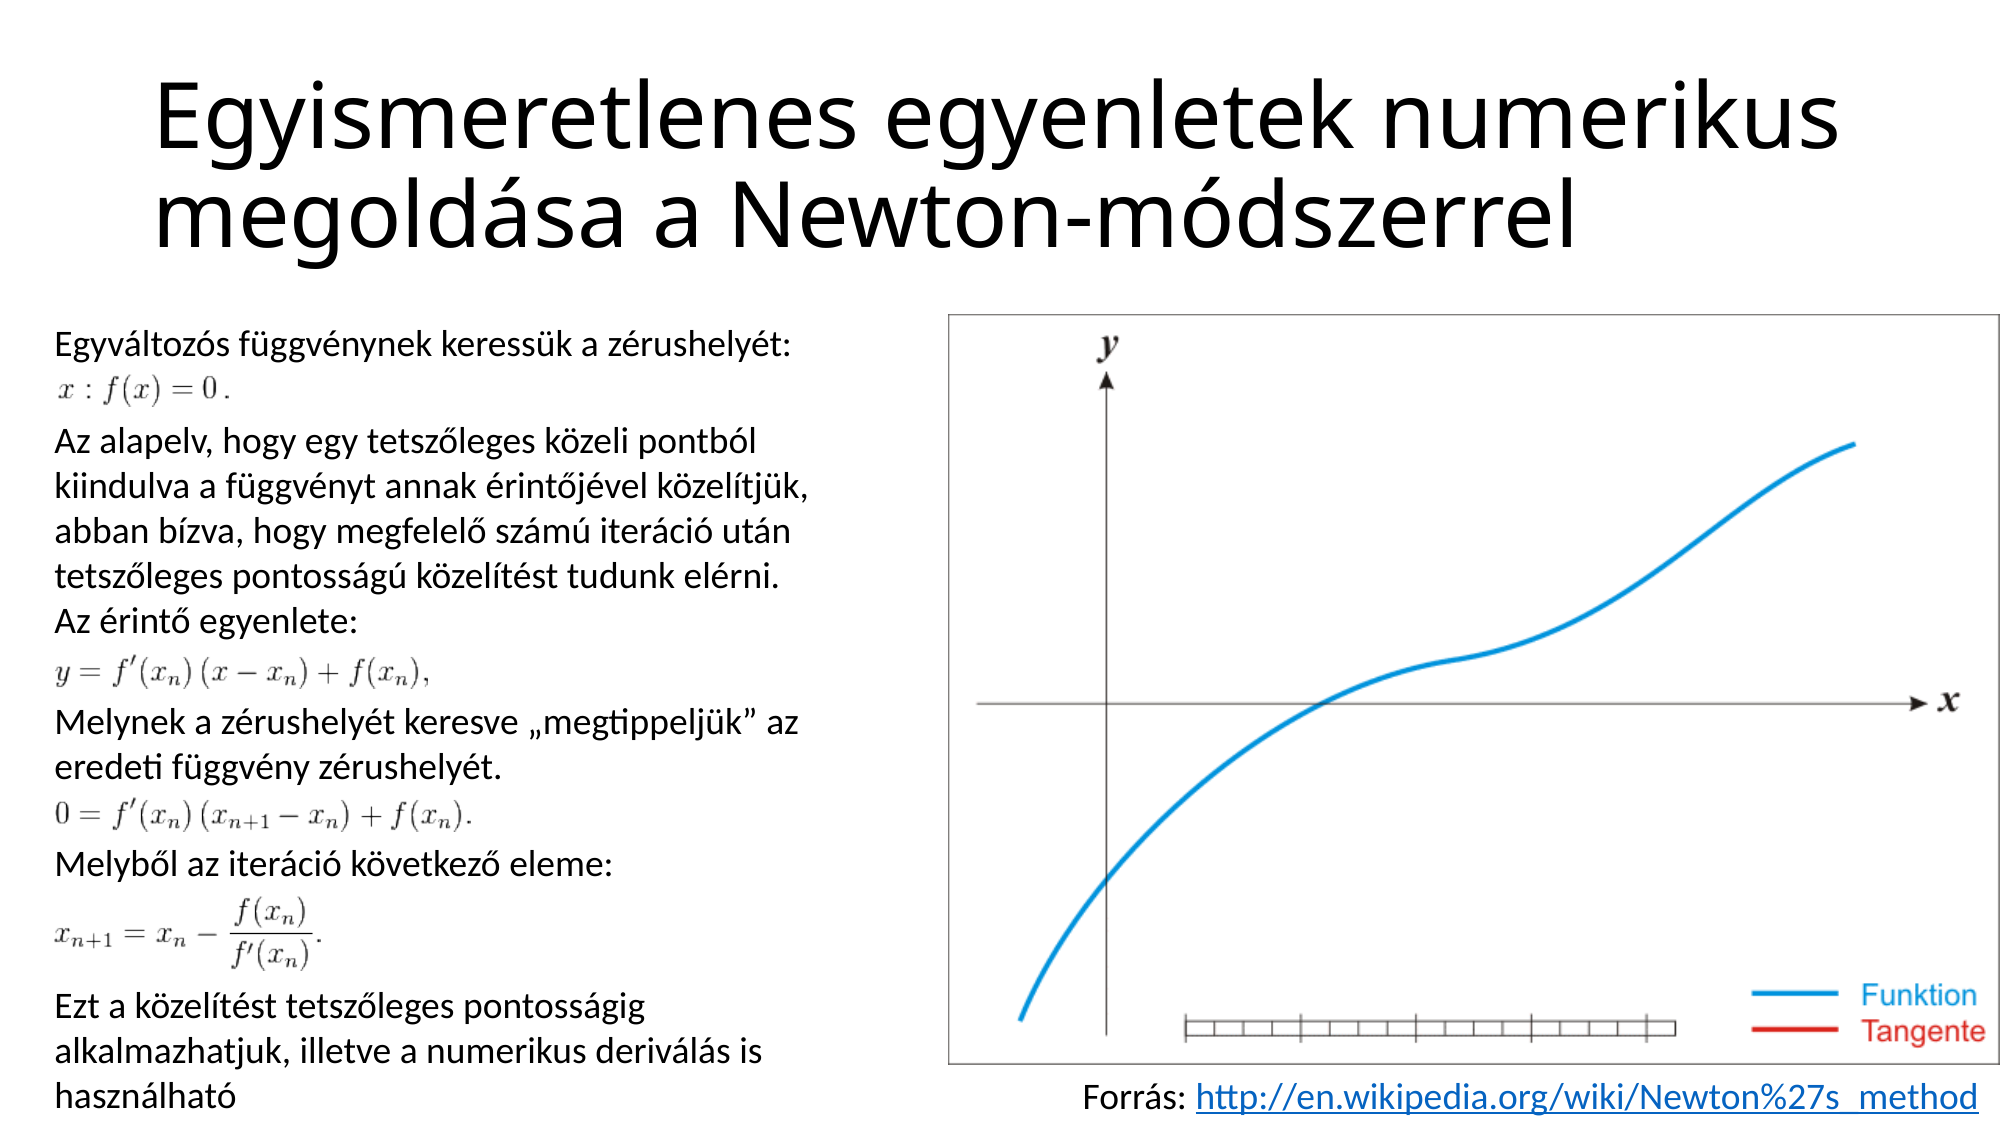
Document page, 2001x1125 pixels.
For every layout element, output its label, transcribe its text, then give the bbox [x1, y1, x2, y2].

picture [55, 654, 428, 689]
title Egyismeretlenes egyenletek numerikus megoldása a Newton-módszerrel [137, 59, 1863, 278]
picture [948, 314, 2000, 1065]
text_box Egyváltozós függvénynek keressük a zérushelyét: [39, 311, 903, 371]
text_box Melynek a zérushelyét keresve „megtippeljük” az eredeti függvény zérushelyét. [39, 689, 903, 795]
text_box Az alapelv, hogy egy tetszőleges közeli pontból kiindulva a függvényt annak érintőjével közelítjük, abban bízva, hogy megfelelő számú iteráció után tetszőleges pontosságú közelítést tudunk elérni. Az érintő egyenlete: [39, 409, 903, 649]
picture [58, 373, 229, 407]
text_box Ezt a közelítést tetszőleges pontosságig alkalmazhatjuk, illetve a numerikus deriválás is használható [39, 973, 903, 1124]
picture [54, 895, 321, 971]
text_box Forrás: http://en.wikipedia.org/wiki/Newton%27s_method [1067, 1065, 1995, 1125]
text_box Melyből az iteráció következő eleme: [39, 831, 903, 892]
picture [55, 797, 471, 833]
